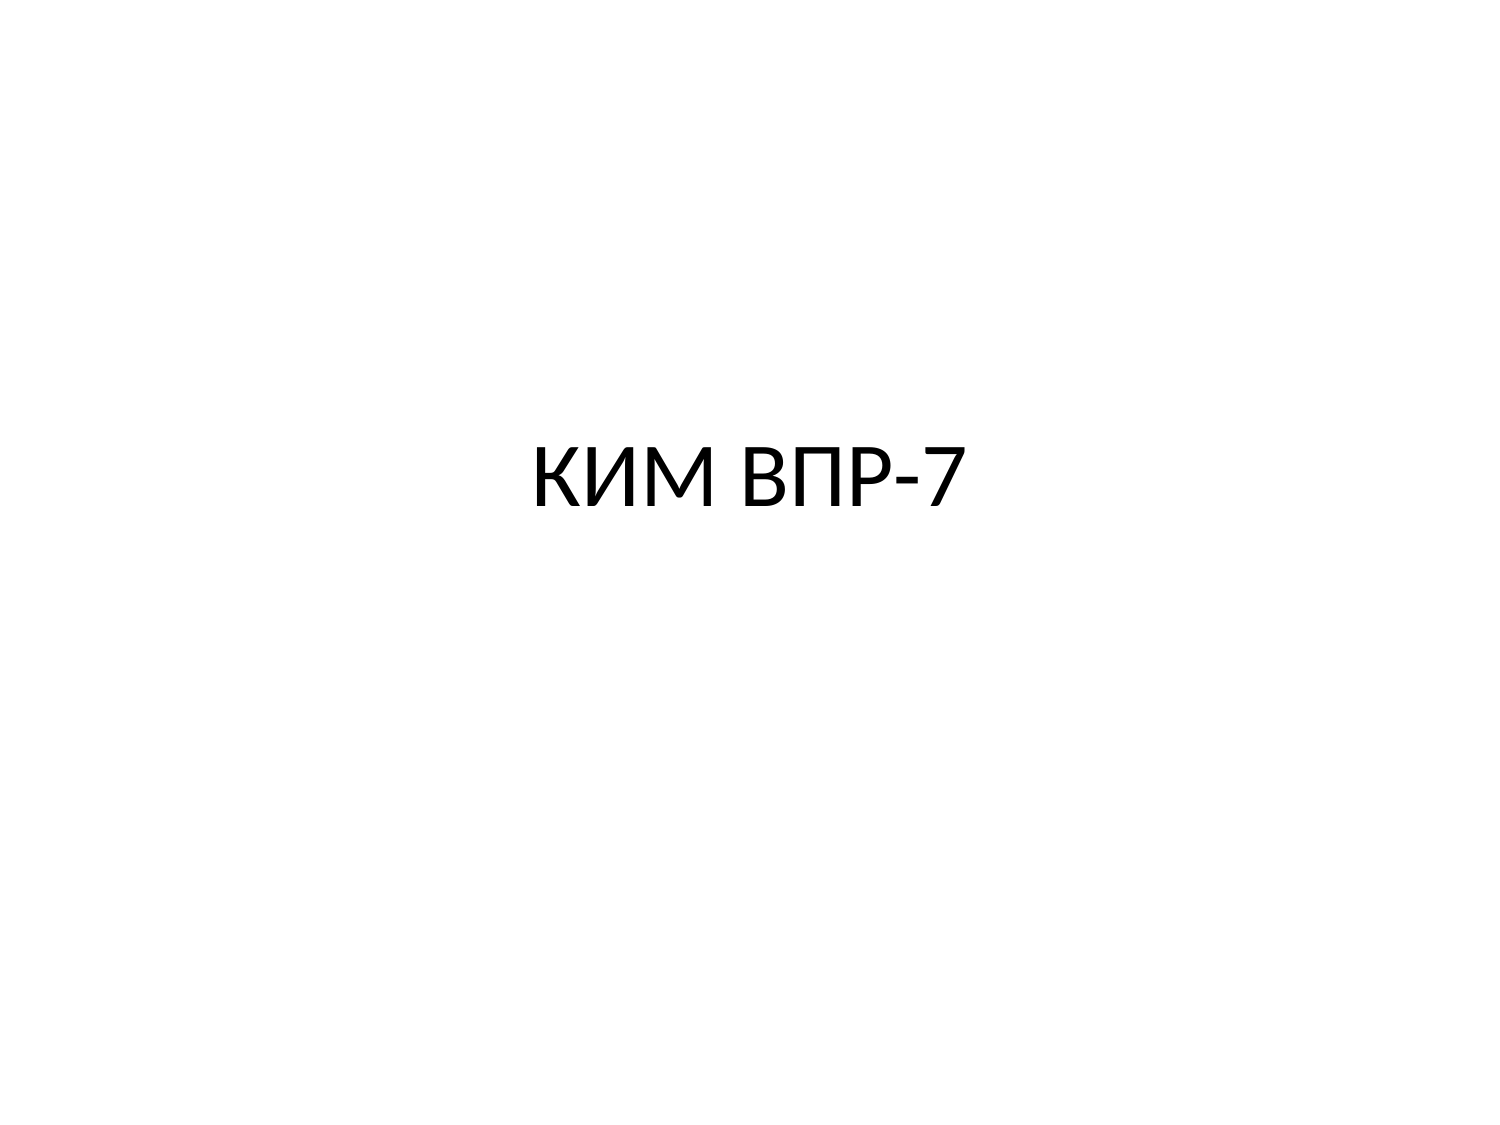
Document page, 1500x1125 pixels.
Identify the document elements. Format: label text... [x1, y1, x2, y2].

title КИМ ВПР-7 [112, 349, 1388, 591]
